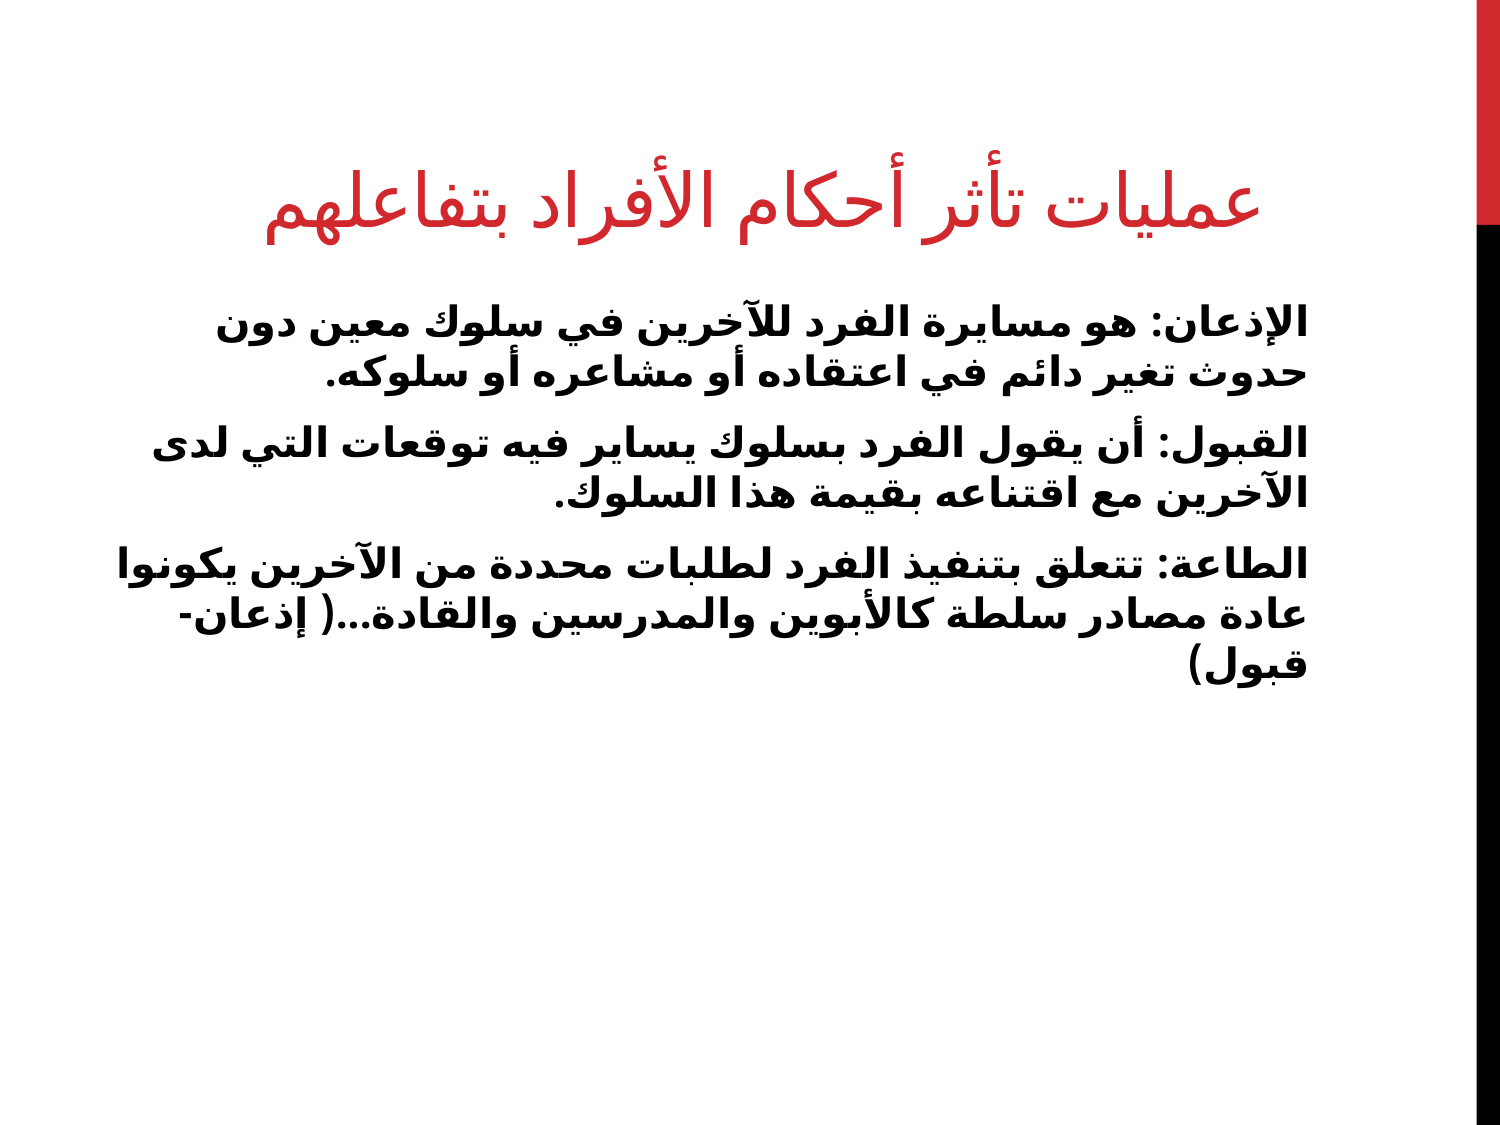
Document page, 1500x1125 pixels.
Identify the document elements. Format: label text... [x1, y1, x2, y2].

title عمليات تأثر أحكام الأفراد بتفاعلهم [75, 25, 1282, 250]
list الإذعان: هو مسايرة الفرد للآخرين في سلوك معين دون حدوث تغير دائم في اعتقاده أو مشاعره أو سلوكه. القبول: أن يقول الفرد بسلوك يساير فيه توقعات التي لدى الآخرين مع اقتناعه بقيمة هذا السلوك. الطاعة: تتعلق بتنفيذ الفرد لطلبات محددة من الآخرين يكونوا عادة مصادر سلطة كالأبوين والمدرسين والقادة...( إذعان- قبول) [75, 287, 1325, 1005]
